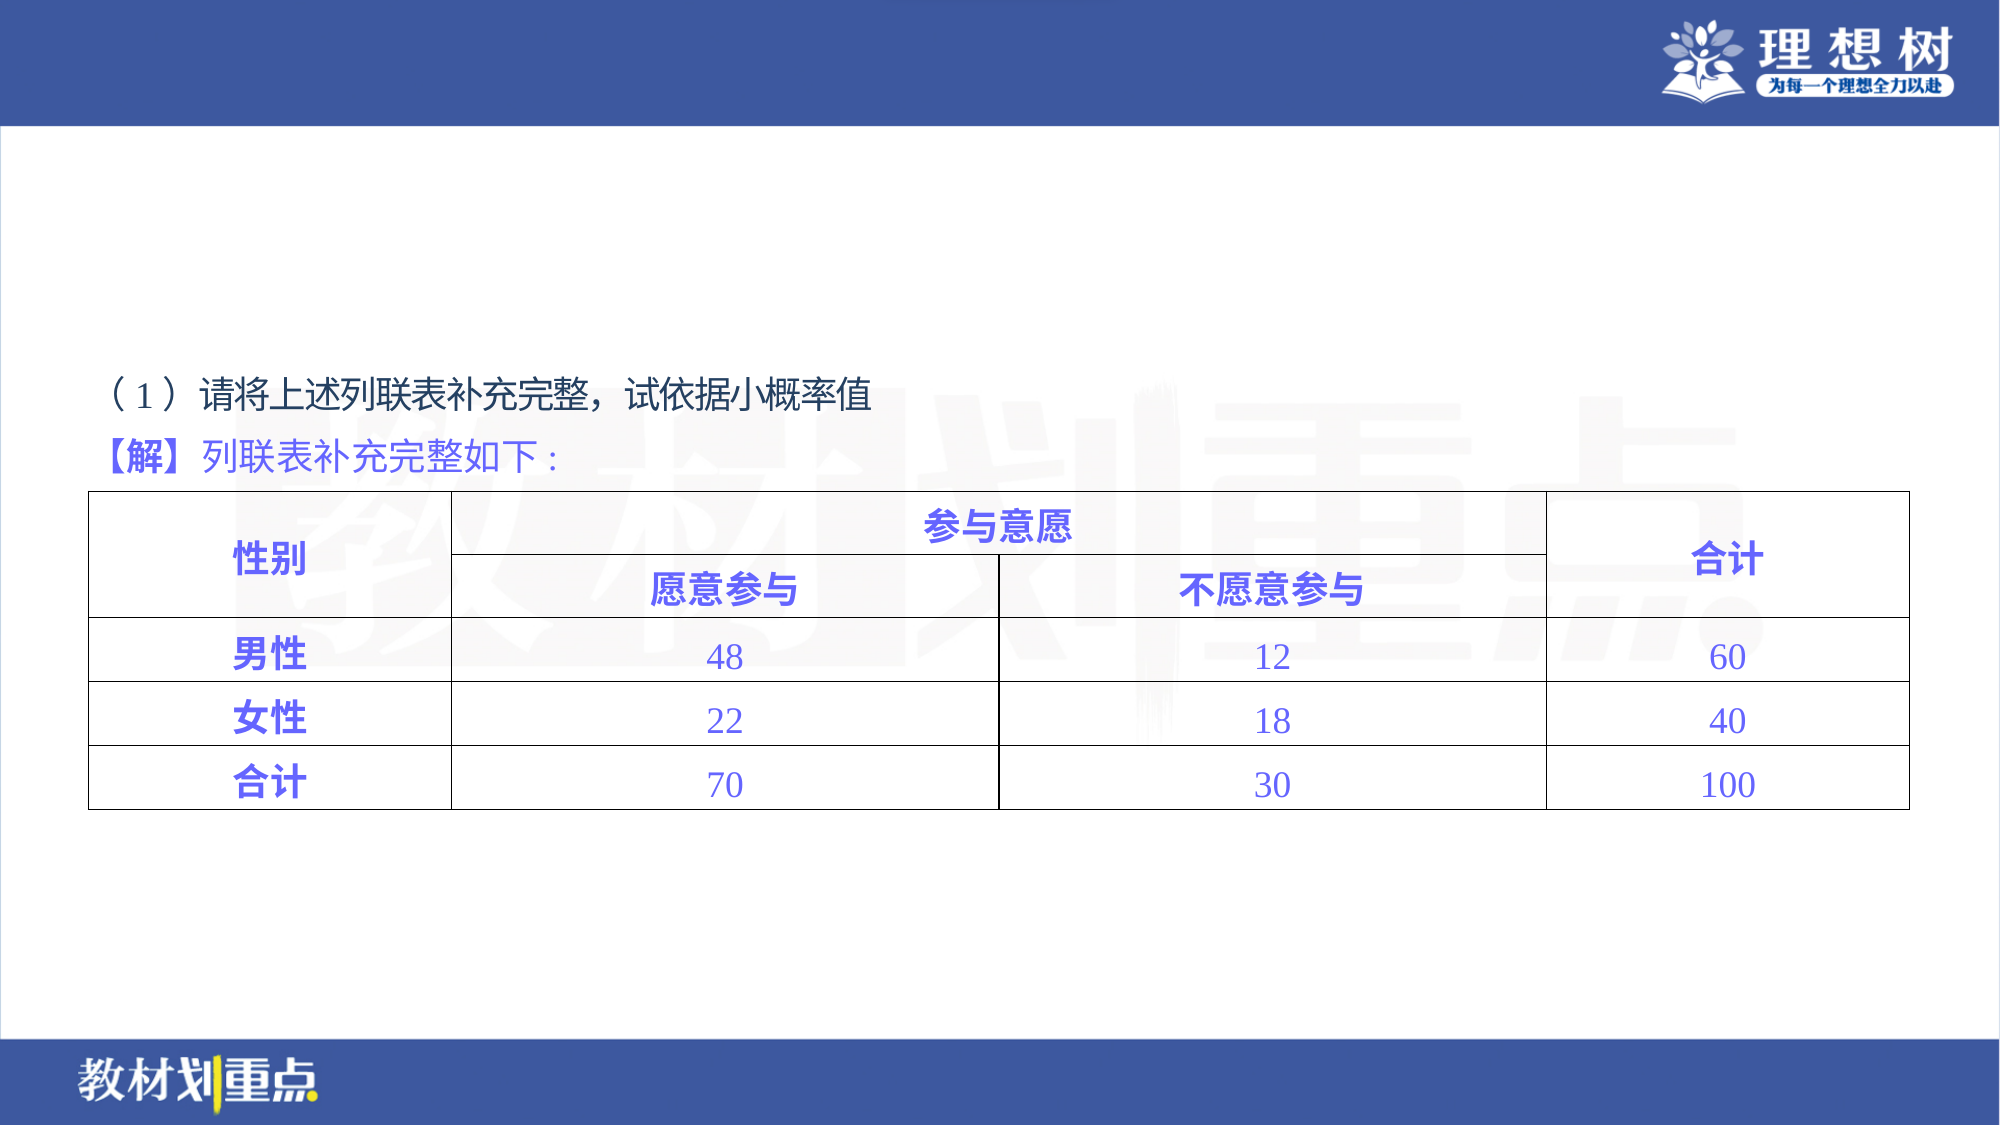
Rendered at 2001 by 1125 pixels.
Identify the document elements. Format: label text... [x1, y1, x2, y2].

table_header 合计 [1547, 492, 1909, 617]
table_cell 愿意参与 [452, 555, 998, 617]
table_cell 30 [1000, 746, 1546, 809]
table_cell 女性 [89, 682, 451, 745]
text_box 【解】列联表补充完整如下: [88, 410, 1911, 471]
table_cell 60 [1547, 618, 1909, 681]
table_cell 12 [1000, 618, 1546, 681]
table_cell 48 [452, 618, 998, 681]
table_header 性别 [89, 492, 451, 617]
table_cell 100 [1547, 746, 1909, 809]
table_cell 40 [1547, 682, 1909, 745]
picture [0, 0, 2000, 1125]
table_cell 18 [1000, 682, 1546, 745]
table_cell 22 [452, 682, 998, 745]
table_cell 不愿意参与 [1000, 555, 1546, 617]
table_cell 男性 [89, 618, 451, 681]
table_cell 合计 [89, 746, 451, 809]
table_header 参与意愿 [452, 492, 1546, 554]
table_cell 70 [452, 746, 998, 809]
